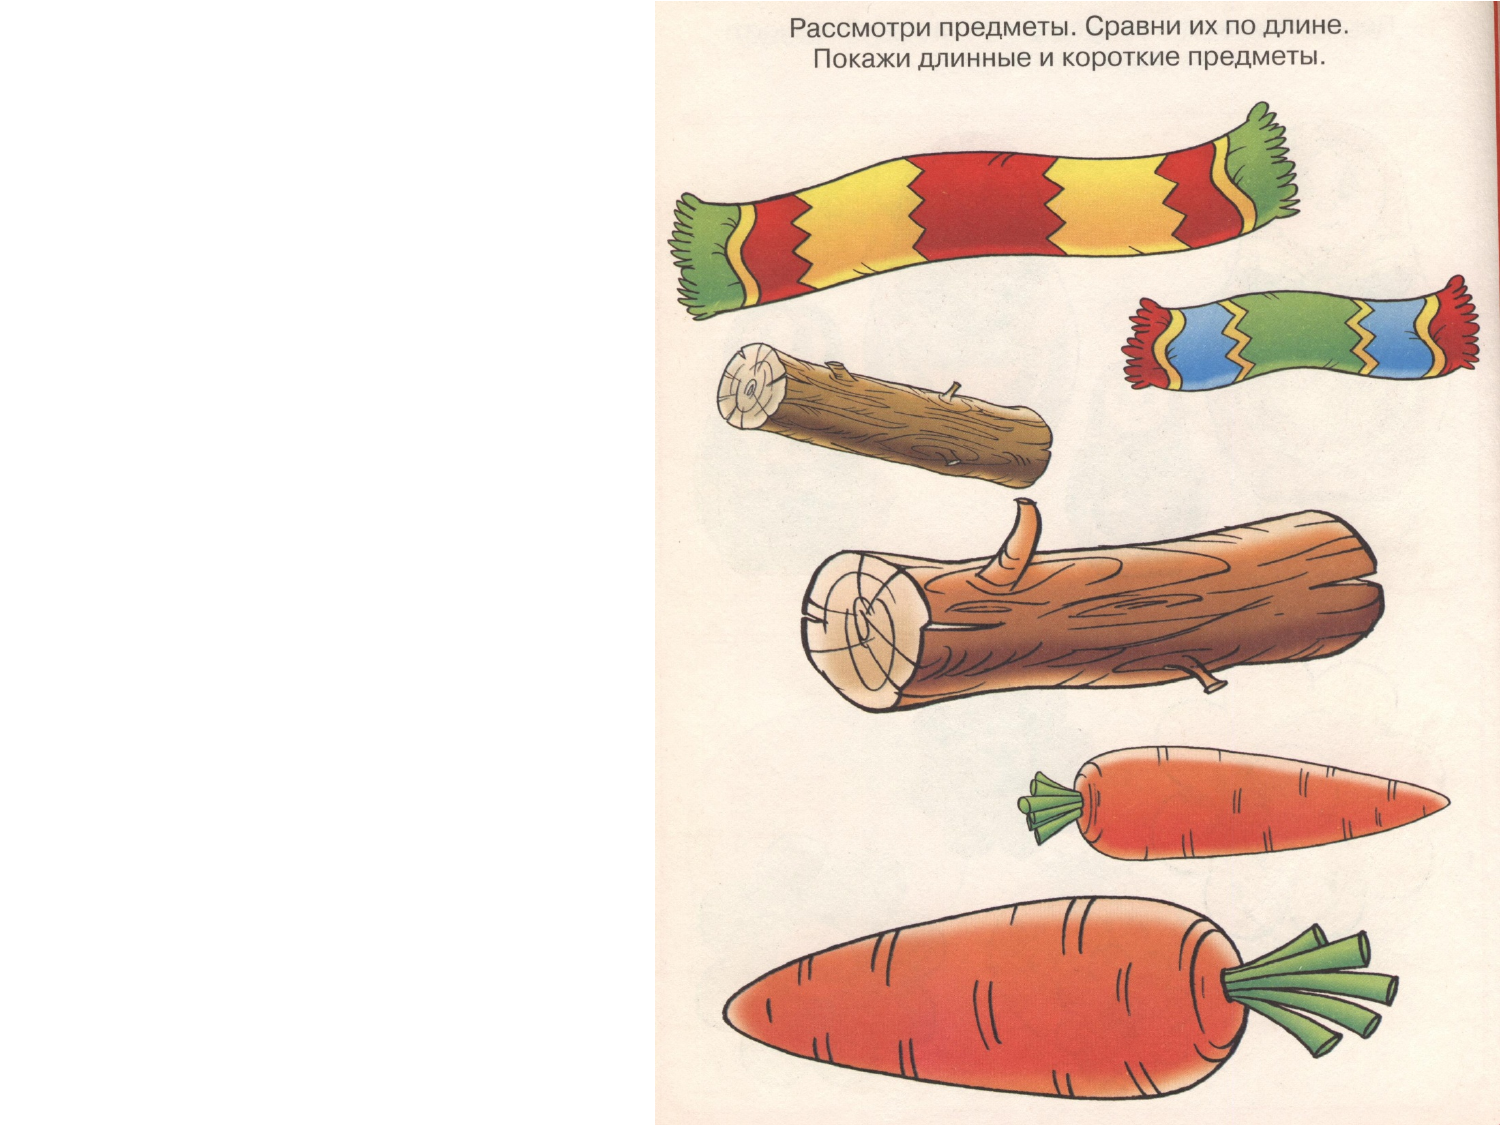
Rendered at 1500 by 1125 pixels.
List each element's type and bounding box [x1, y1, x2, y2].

picture [655, 0, 1500, 1125]
